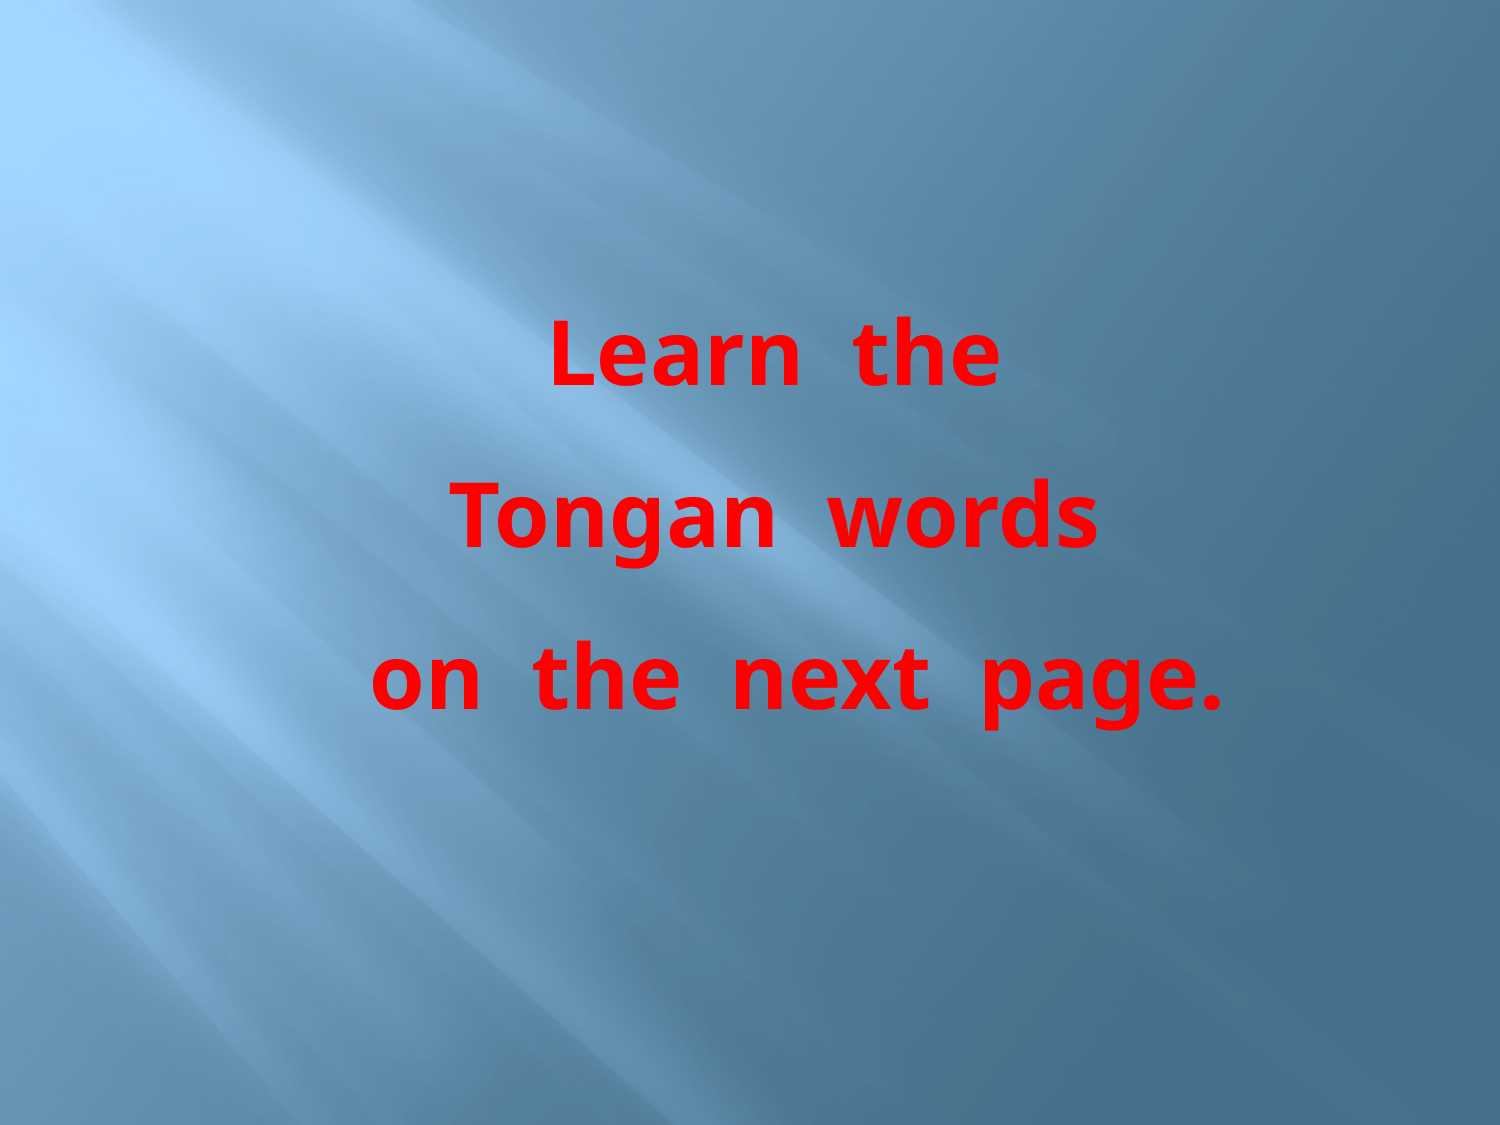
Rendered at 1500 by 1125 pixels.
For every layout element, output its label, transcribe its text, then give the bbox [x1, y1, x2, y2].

title Learn the Tongan words on the next page. [206, 231, 1390, 738]
